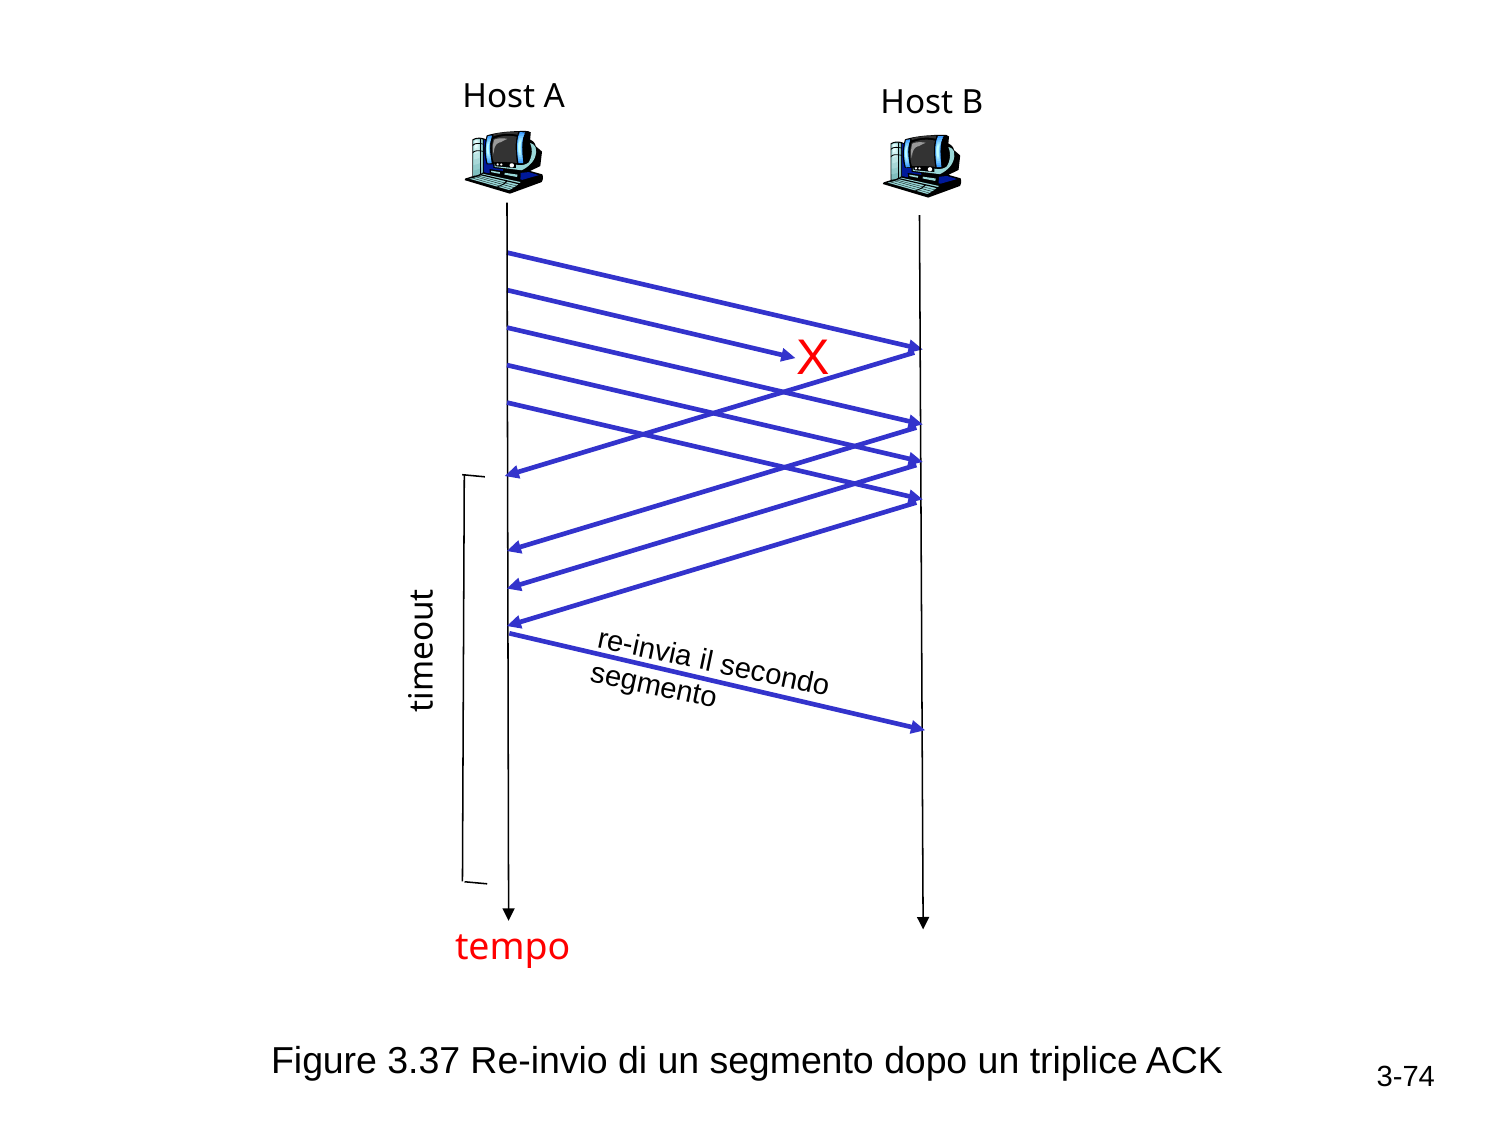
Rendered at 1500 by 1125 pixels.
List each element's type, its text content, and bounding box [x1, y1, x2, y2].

slide_number 3-74 [1338, 1049, 1451, 1125]
text_box Figure 3.37 Re-invio di un segmento dopo un triplice ACK [256, 1028, 1239, 1089]
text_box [391, 66, 1001, 983]
